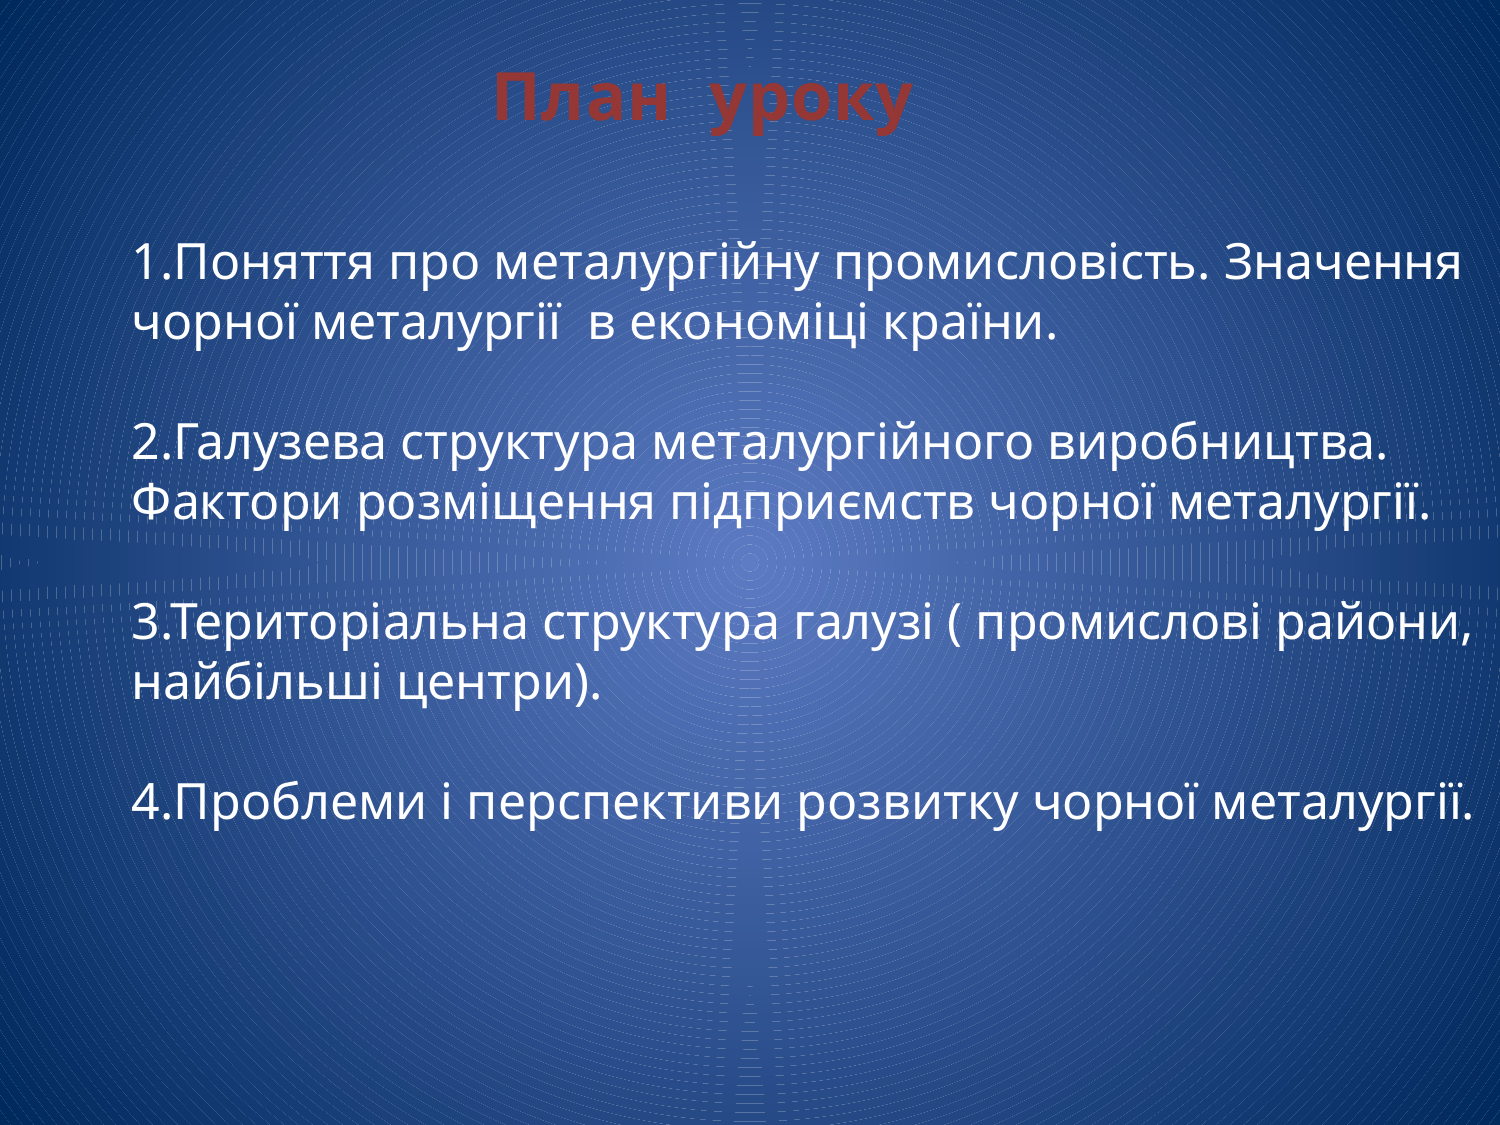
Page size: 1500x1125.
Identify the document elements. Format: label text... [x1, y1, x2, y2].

text_box План уроку [328, 46, 1078, 142]
text_box 1.Поняття про металургійну промисловість. Значення чорної металургії в економіці країни. 2.Галузева структура металургійного виробництва. Фактори розміщення підприємств чорної металургії. 3.Територіальна структура галузі ( промислові райони, найбільші центри). 4.Проблеми і перспективи розвитку чорної металургії. [117, 222, 1500, 838]
